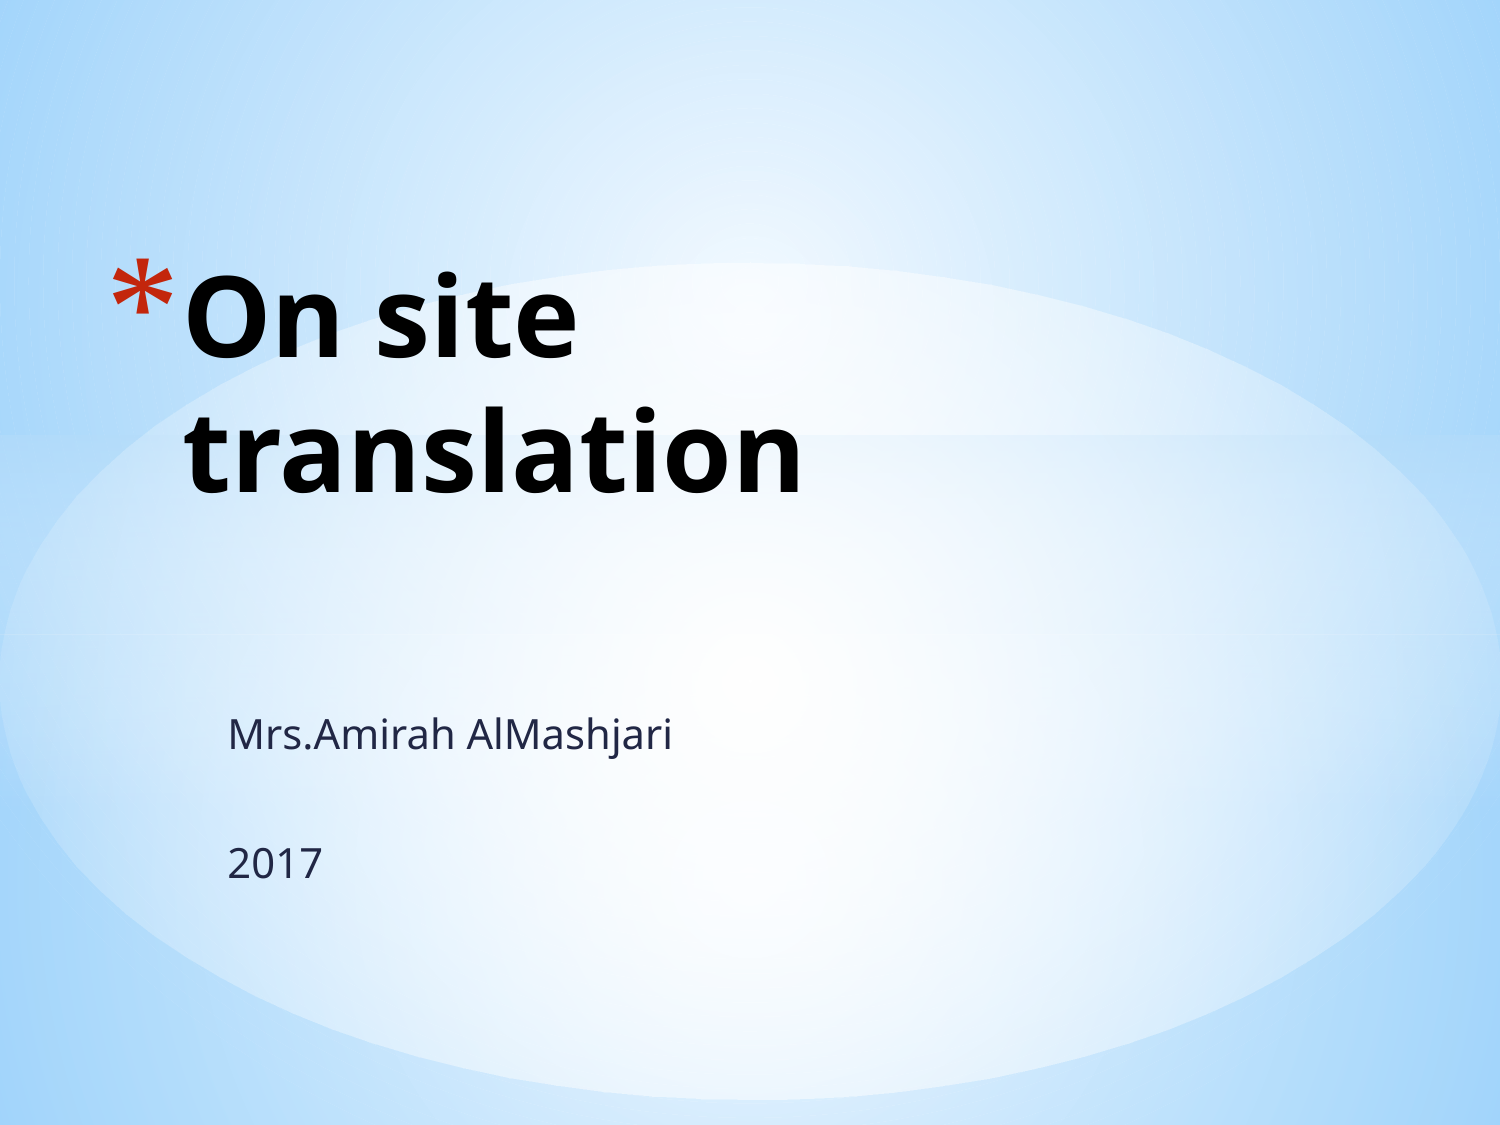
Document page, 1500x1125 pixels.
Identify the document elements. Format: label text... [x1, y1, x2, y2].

subtitle Mrs.Amirah AlMashjari 2017 [212, 699, 1138, 845]
title On site translation [62, 237, 1240, 532]
